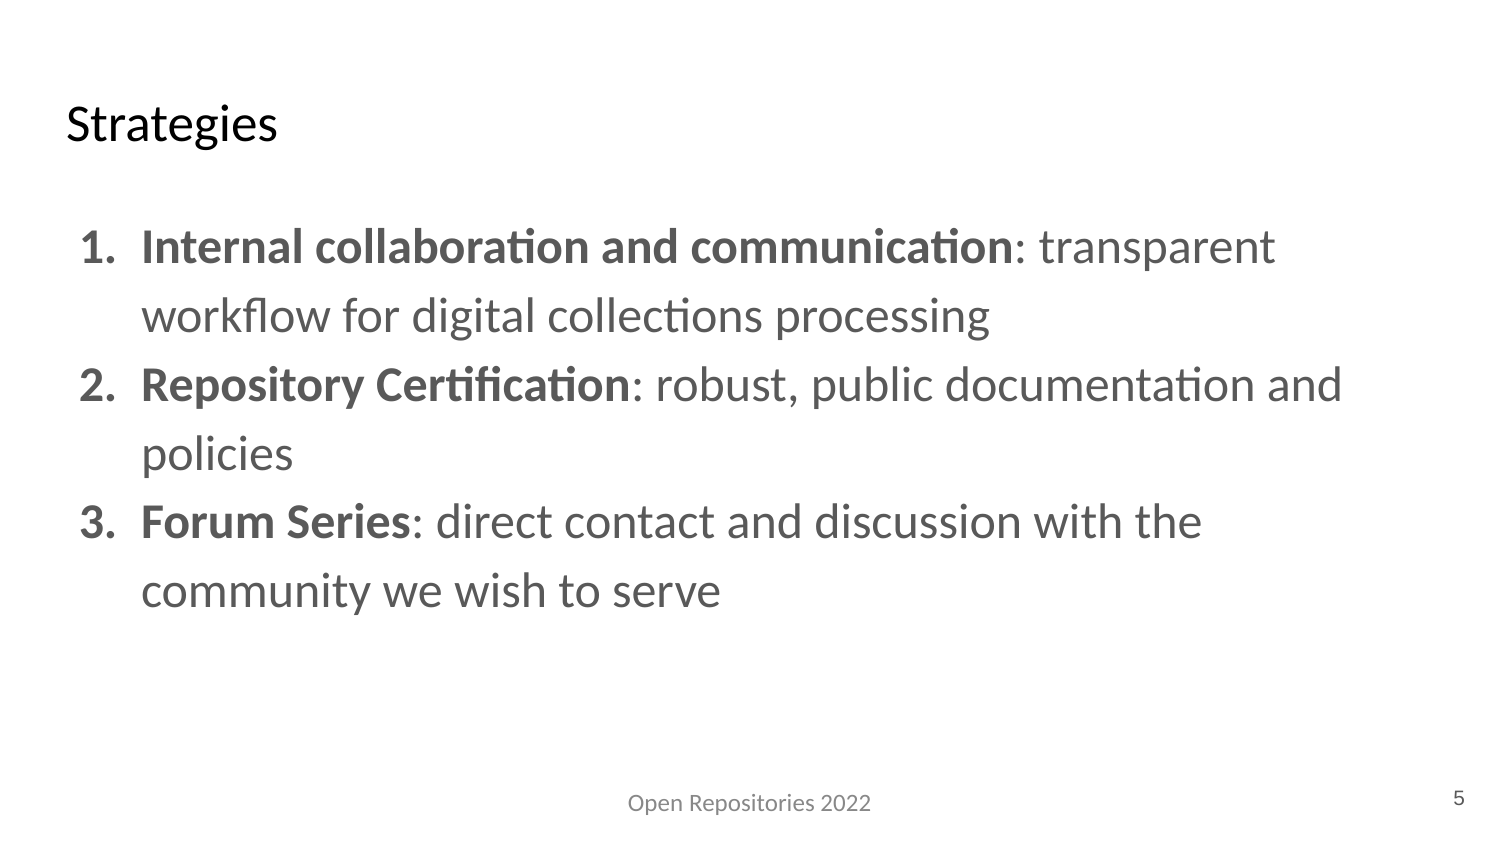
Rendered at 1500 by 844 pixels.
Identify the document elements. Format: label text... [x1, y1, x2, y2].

title Strategies [51, 72, 1449, 167]
slide_number 5 [1389, 764, 1480, 830]
list Internal collaboration and communication: transparent workflow for digital collections processing Repository Certification: robust, public documentation and policies Forum Series: direct contact and discussion with the community we wish to serve [51, 189, 1449, 750]
